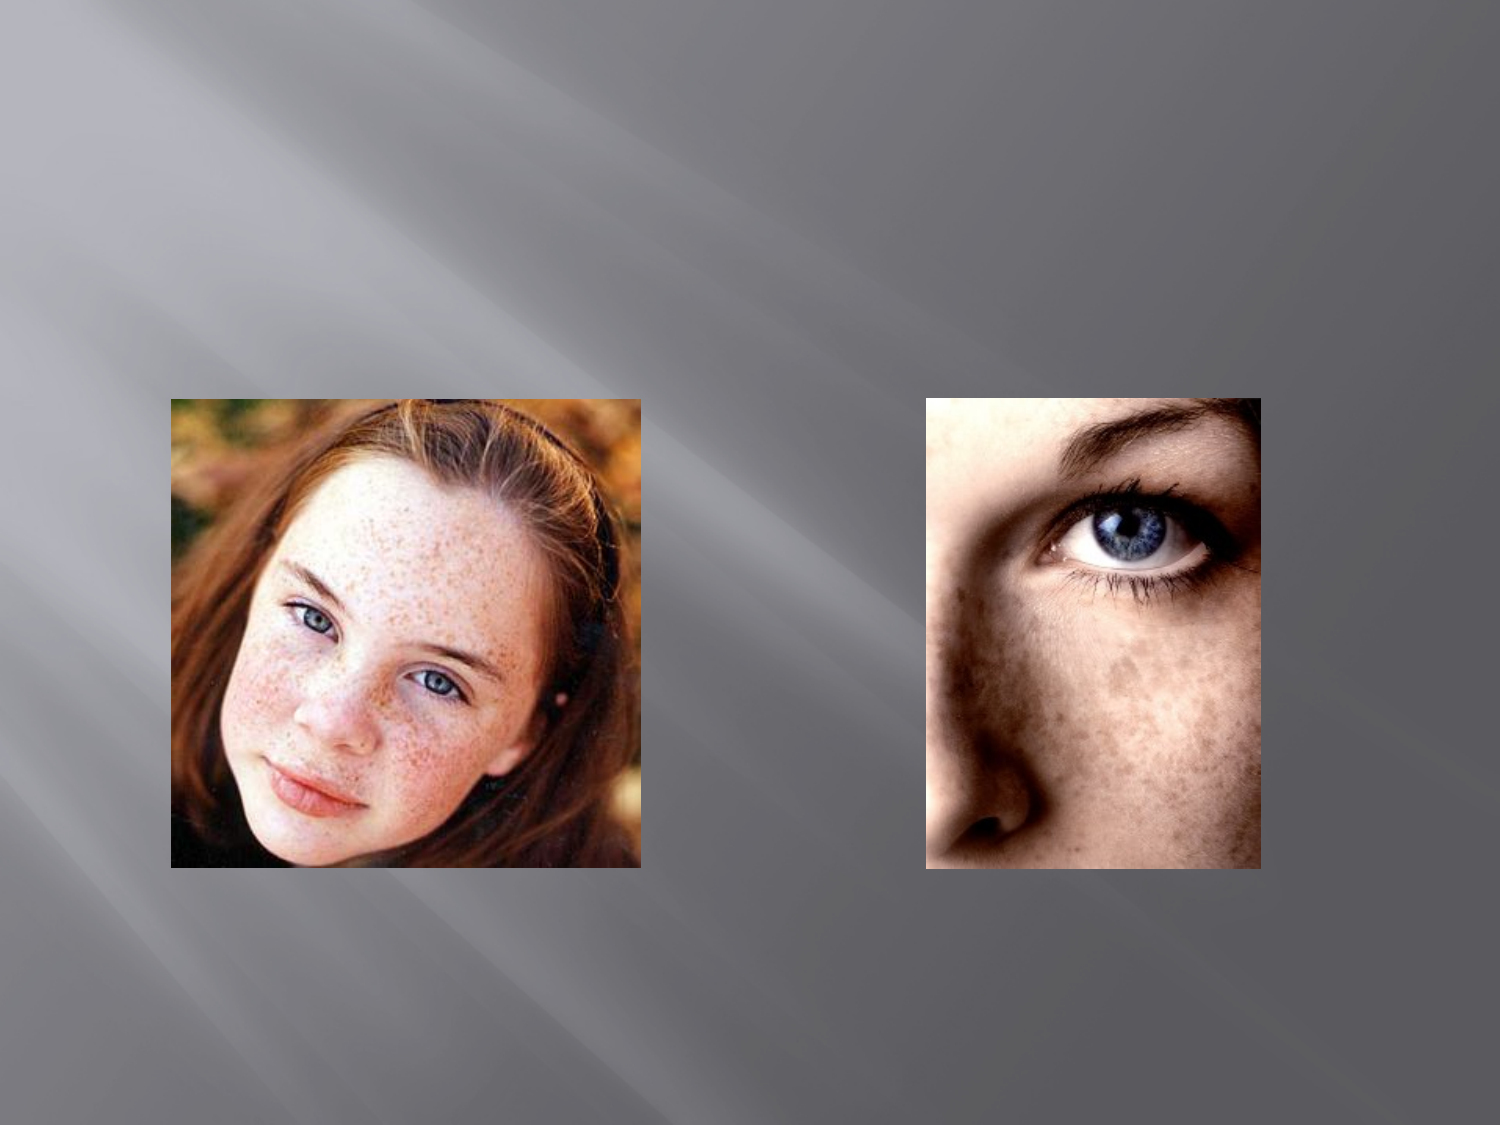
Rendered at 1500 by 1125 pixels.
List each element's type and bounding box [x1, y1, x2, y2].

list [171, 398, 641, 869]
list [926, 398, 1262, 870]
